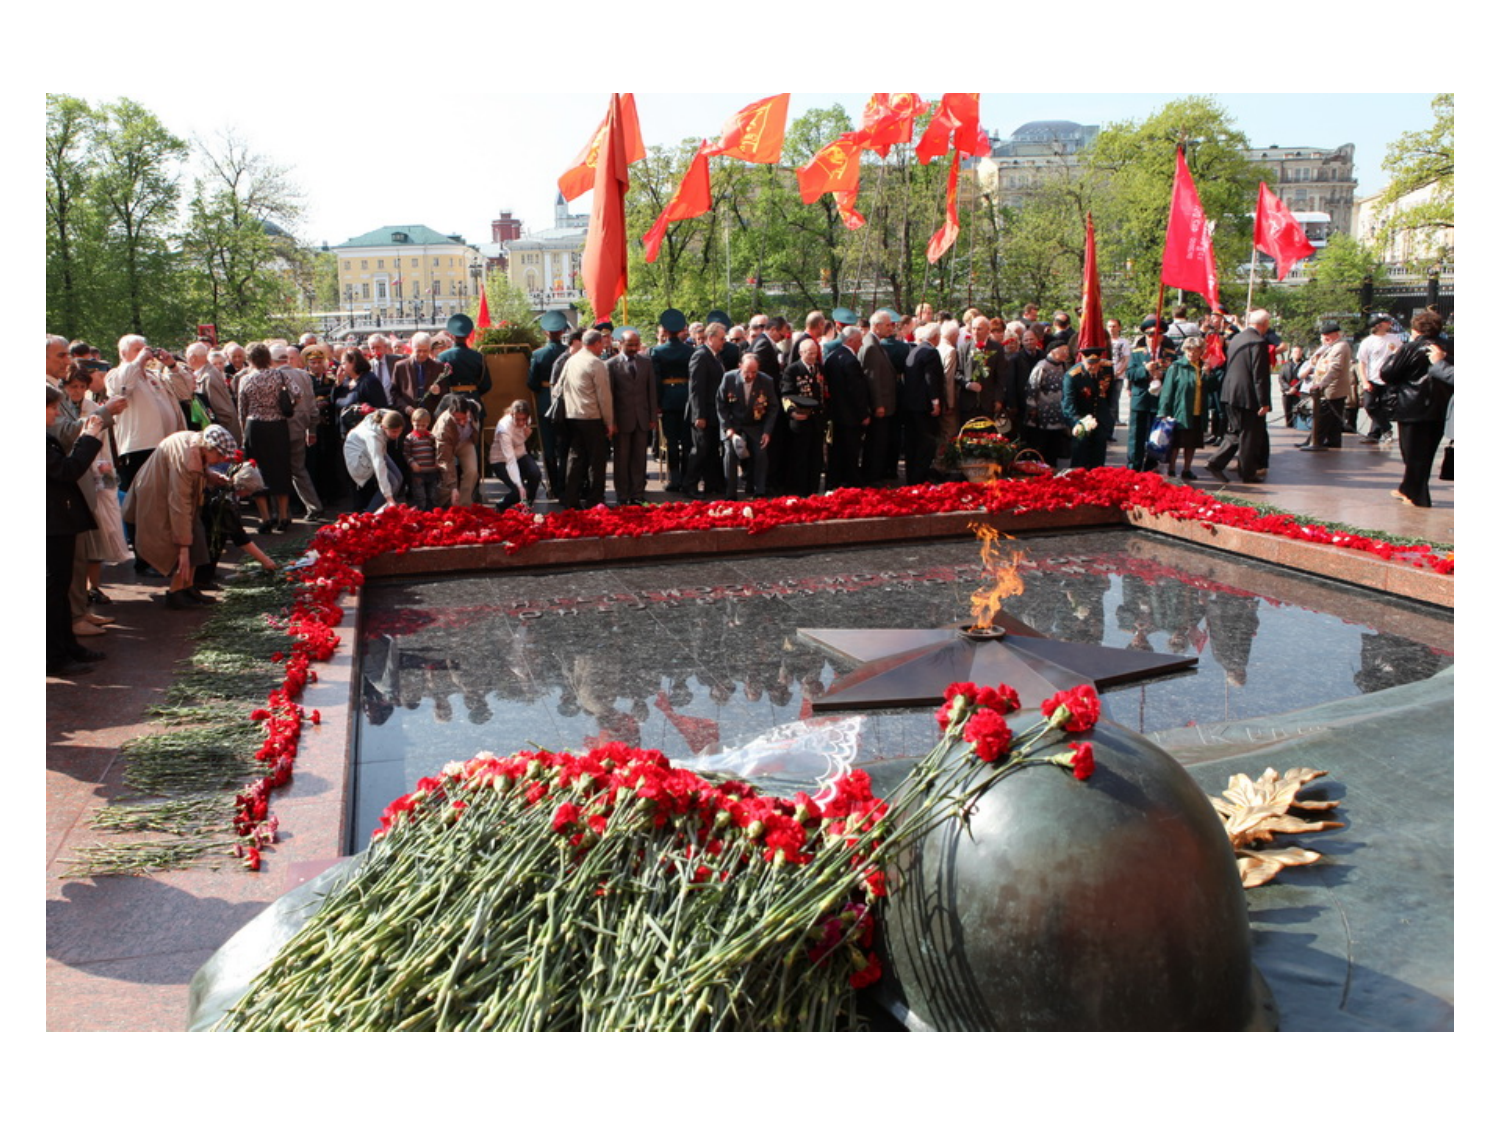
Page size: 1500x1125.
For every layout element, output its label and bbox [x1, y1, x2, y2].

picture [46, 93, 1454, 1032]
